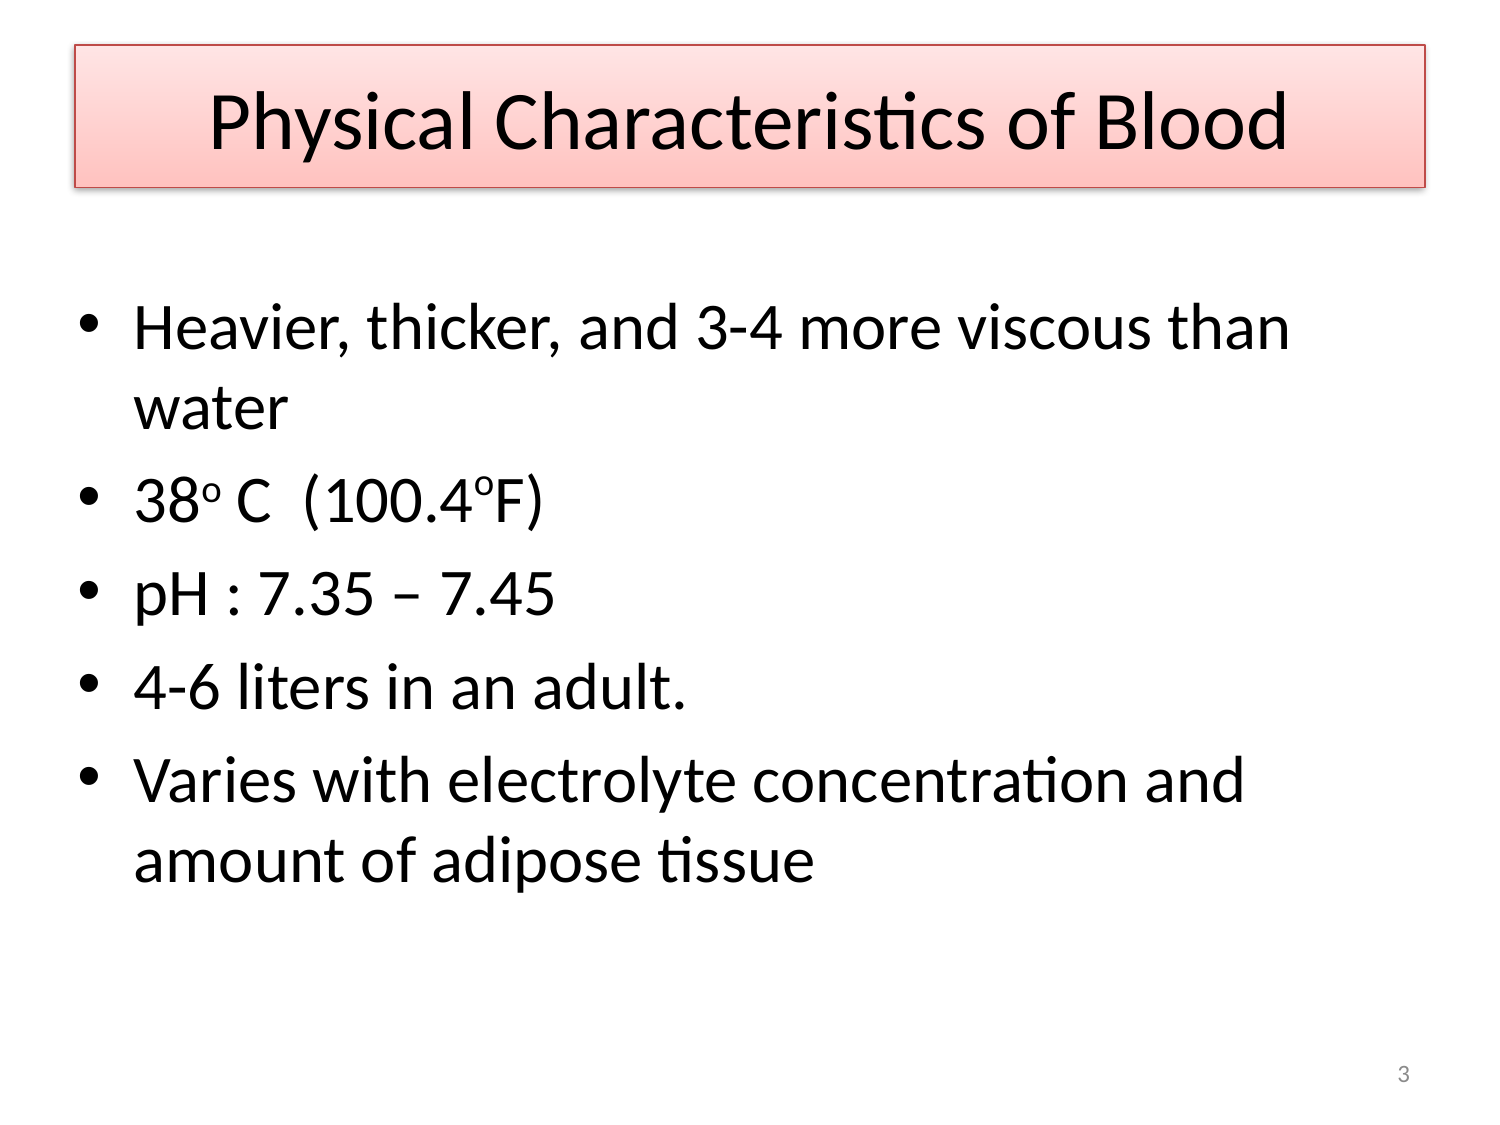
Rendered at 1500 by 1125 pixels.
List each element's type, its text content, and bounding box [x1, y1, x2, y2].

title Physical Characteristics of Blood [74, 44, 1426, 188]
list Heavier, thicker, and 3-4 more viscous than water 38o C (100.4oF) pH : 7.35 – 7.45 4-6 liters in an adult. Varies with electrolyte concentration and amount of adipose tissue [62, 275, 1413, 1025]
slide_number 3 [1074, 1042, 1425, 1103]
